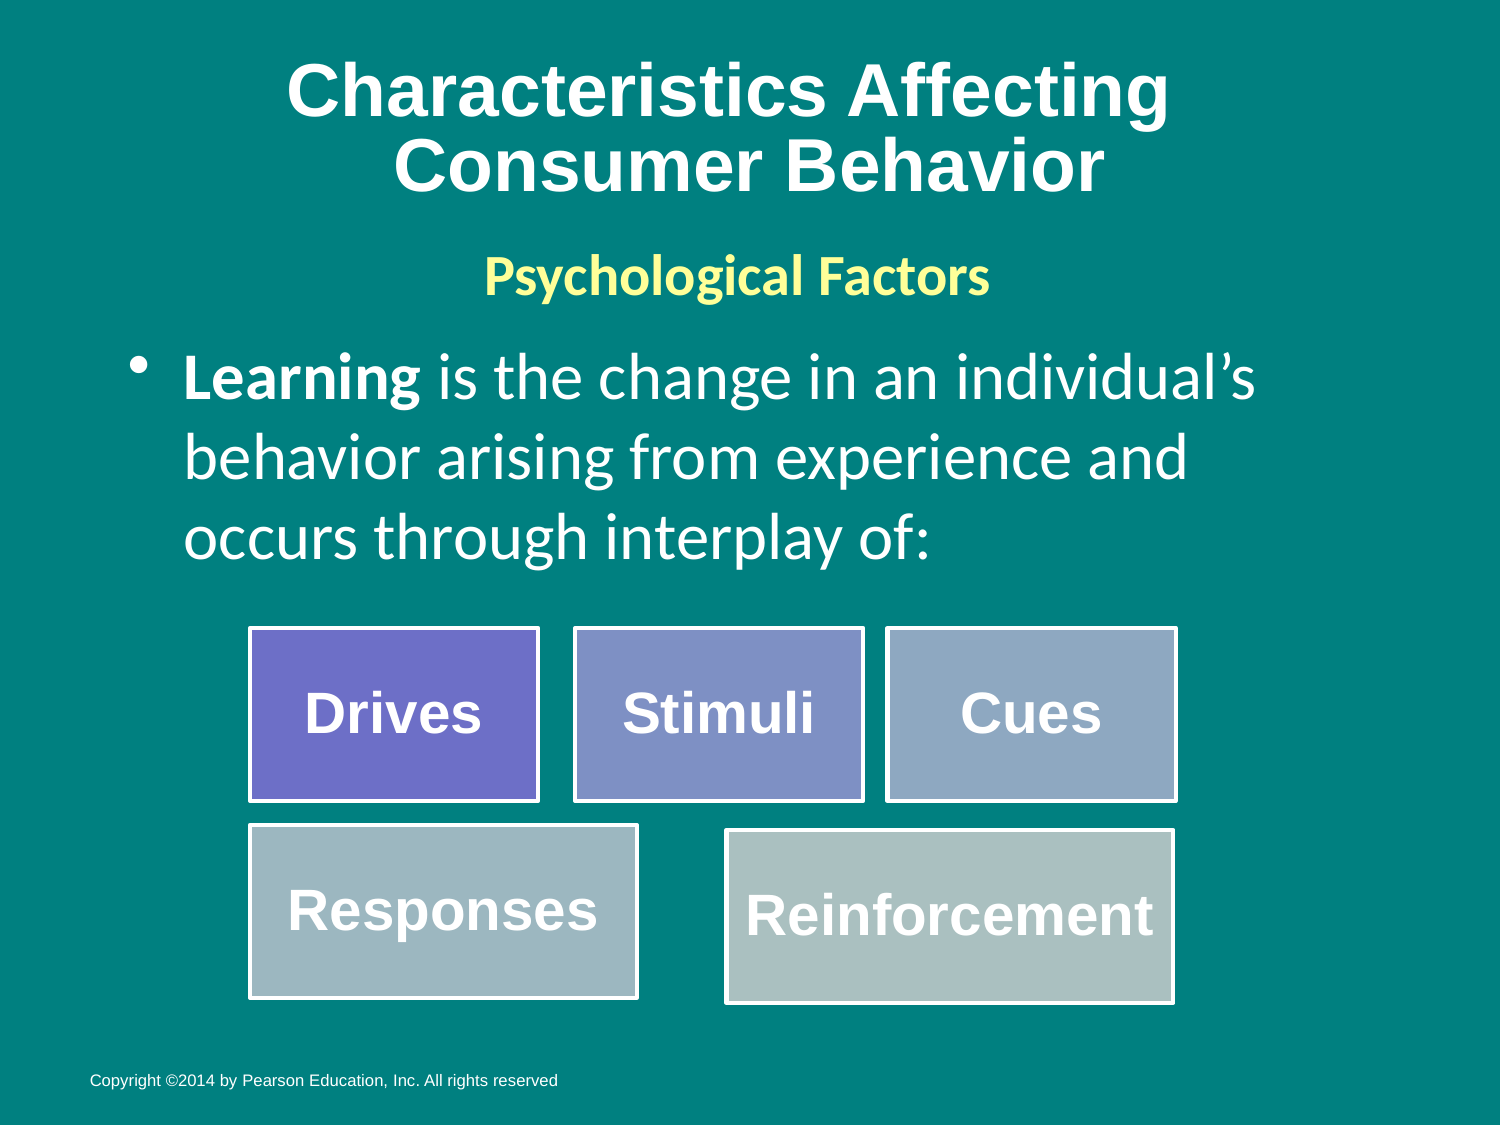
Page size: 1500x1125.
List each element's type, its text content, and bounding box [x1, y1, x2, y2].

text_box Copyright ©2014 by Pearson Education, Inc. All rights reserved [74, 1062, 825, 1098]
list Learning is the change in an individual’s behavior arising from experience and occurs through interplay of: [112, 324, 1388, 1001]
list Psychological Factors [149, 237, 1326, 301]
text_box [123, 627, 1362, 1004]
title Characteristics Affecting Consumer Behavior [112, 37, 1388, 226]
